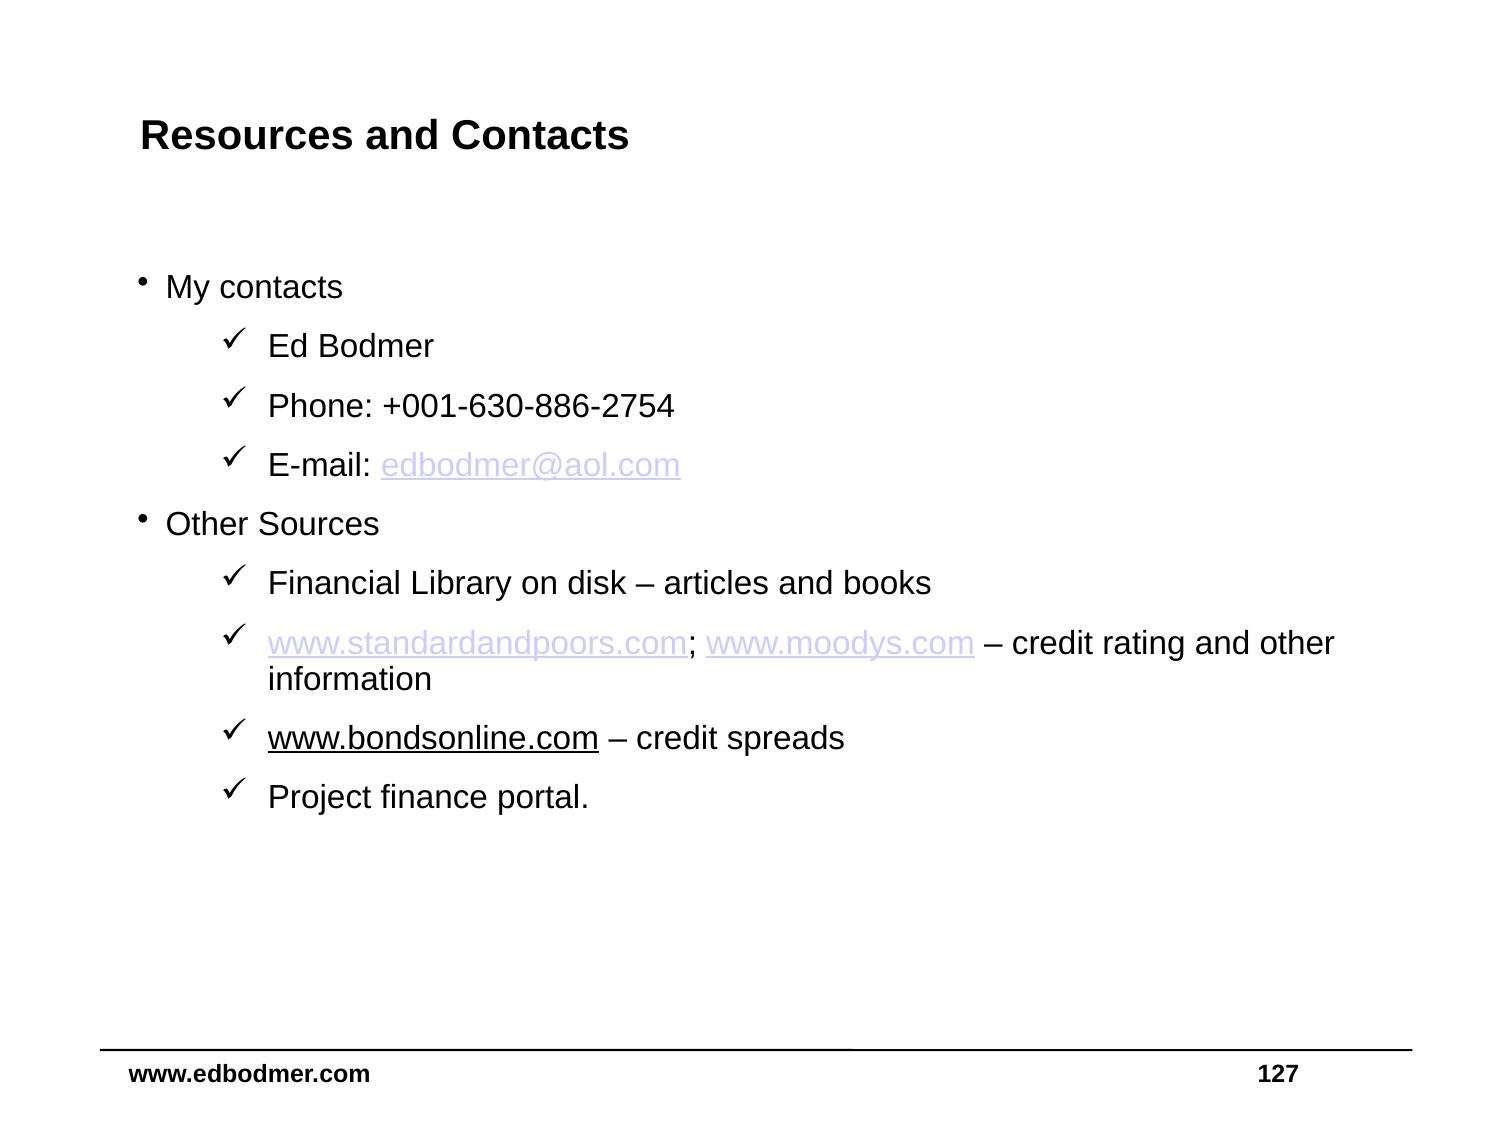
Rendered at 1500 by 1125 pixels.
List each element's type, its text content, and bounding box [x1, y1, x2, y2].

title Resources and Contacts [124, 99, 1288, 226]
list My contacts Ed Bodmer Phone: +001-630-886-2754 E-mail: edbodmer@aol.com Other Sources Financial Library on disk – articles and books www.standardandpoors.com; www.moodys.com – credit rating and other information www.bondsonline.com – credit spreads Project finance portal. [112, 262, 1401, 1026]
